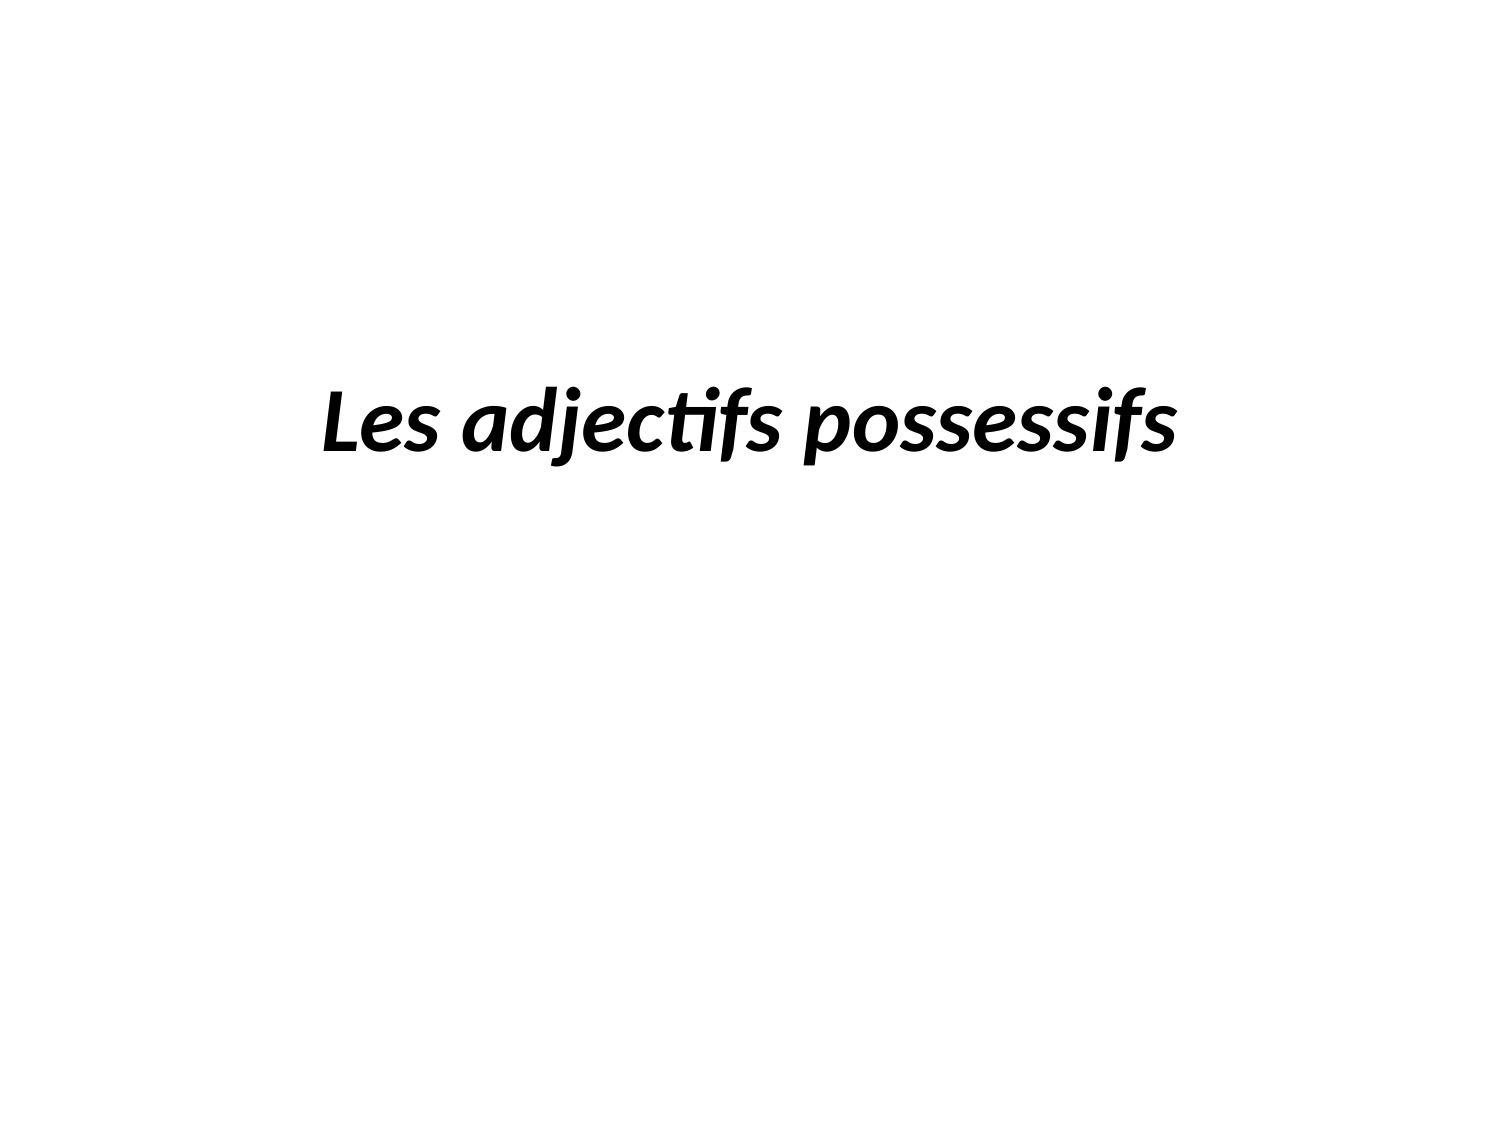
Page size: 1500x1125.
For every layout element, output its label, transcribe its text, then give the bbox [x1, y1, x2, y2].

title Les adjectifs possessifs [112, 349, 1388, 591]
